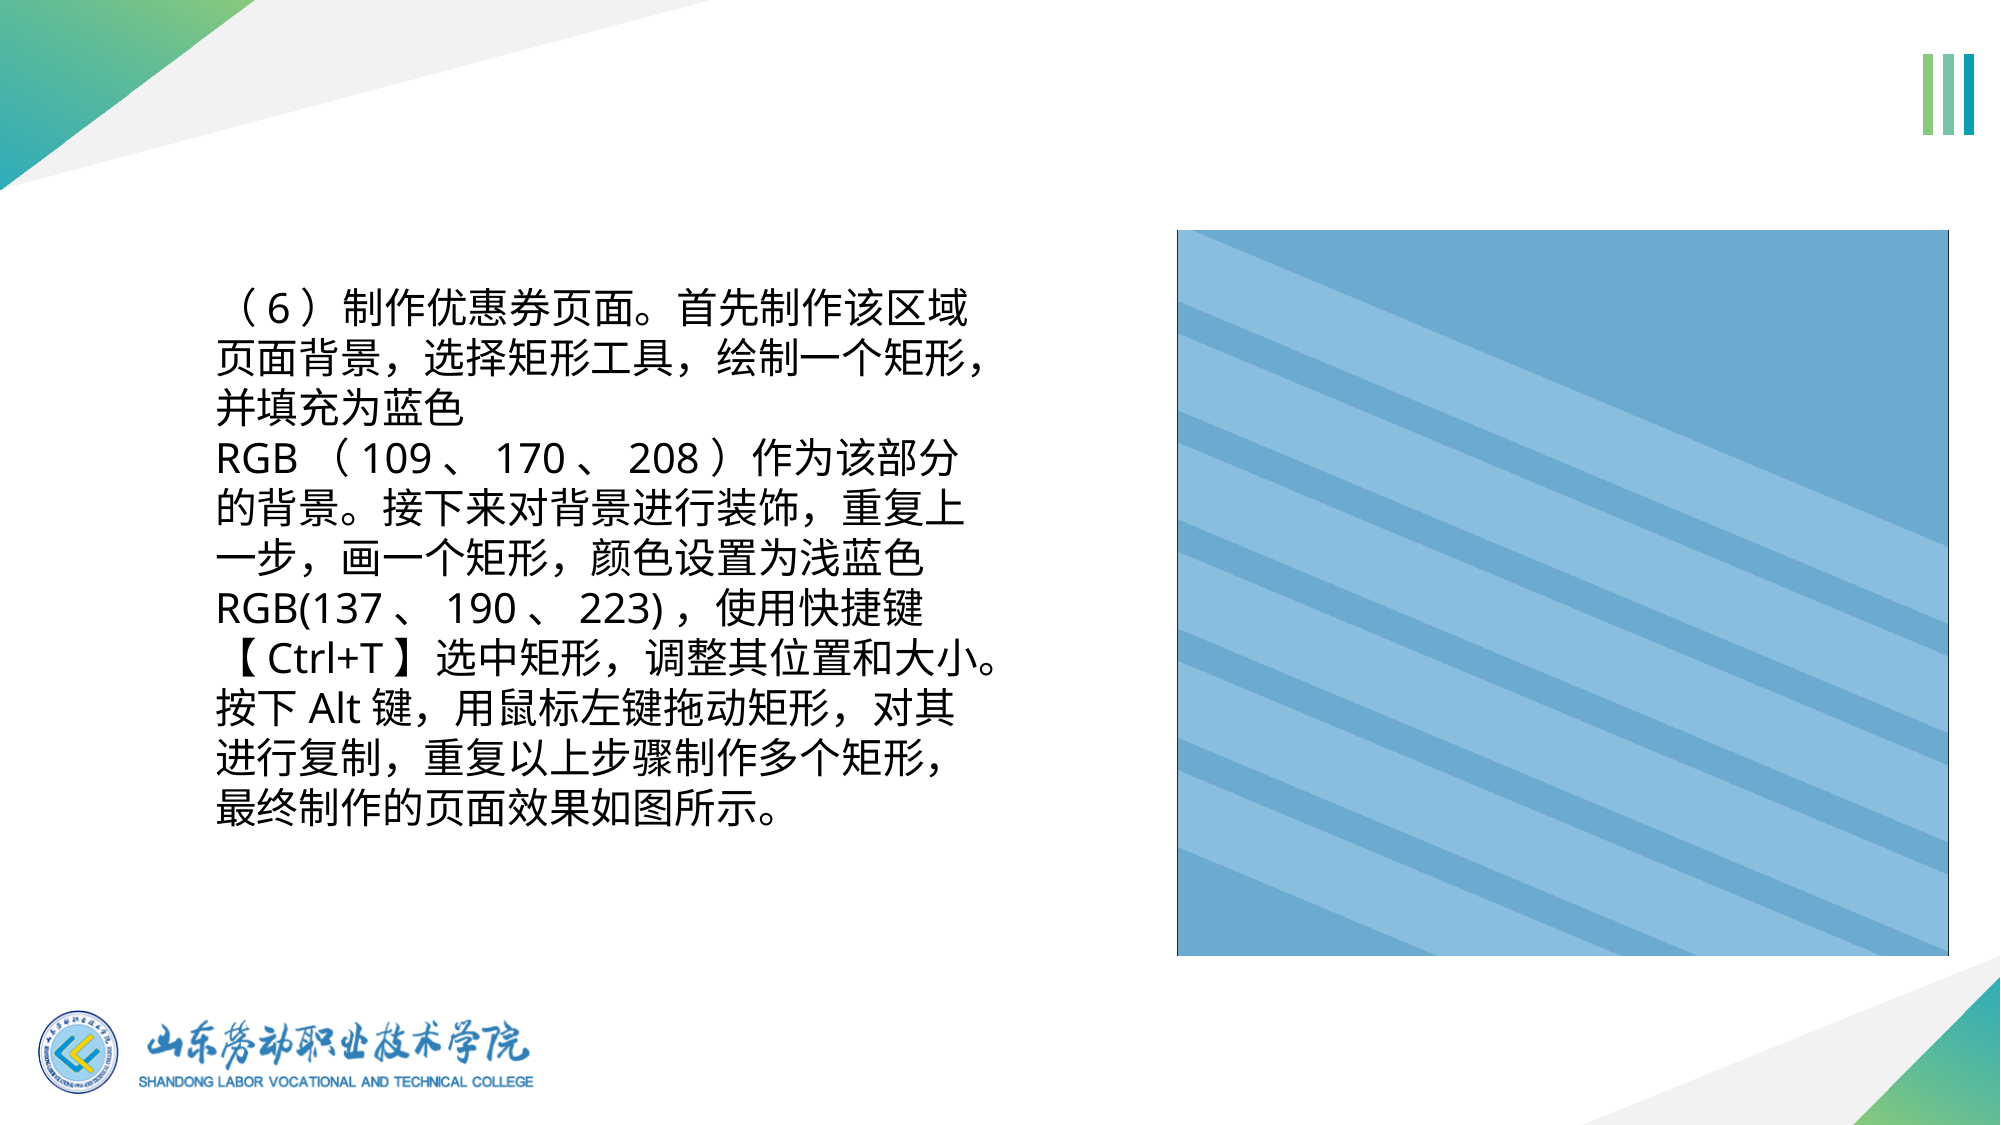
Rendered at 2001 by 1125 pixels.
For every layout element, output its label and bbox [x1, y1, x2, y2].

text_box [0, 0, 2000, 1125]
picture [1177, 230, 1949, 956]
text_box [1928, 54, 1969, 136]
picture [38, 1010, 550, 1094]
